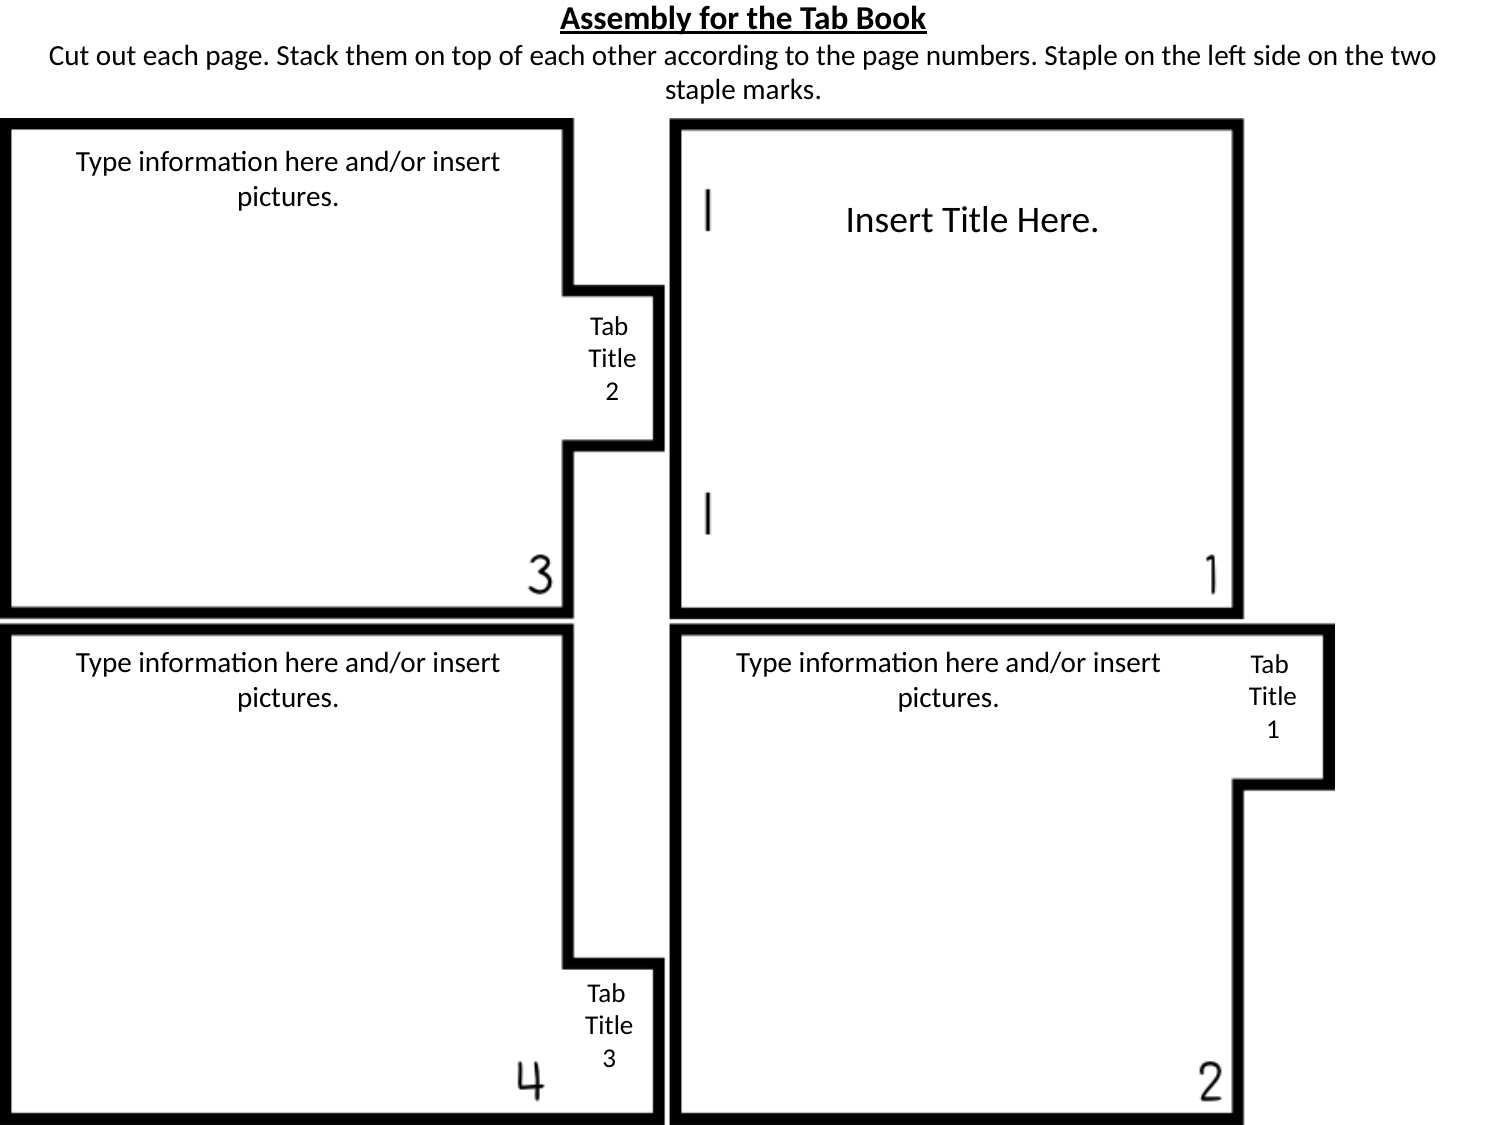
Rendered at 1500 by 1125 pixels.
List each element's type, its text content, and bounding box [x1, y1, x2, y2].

picture [0, 118, 1336, 1125]
text_box Assembly for the Tab Book Cut out each page. Stack them on top of each other according to the page numbers. Staple on the left side on the two staple marks. [0, 0, 1487, 114]
